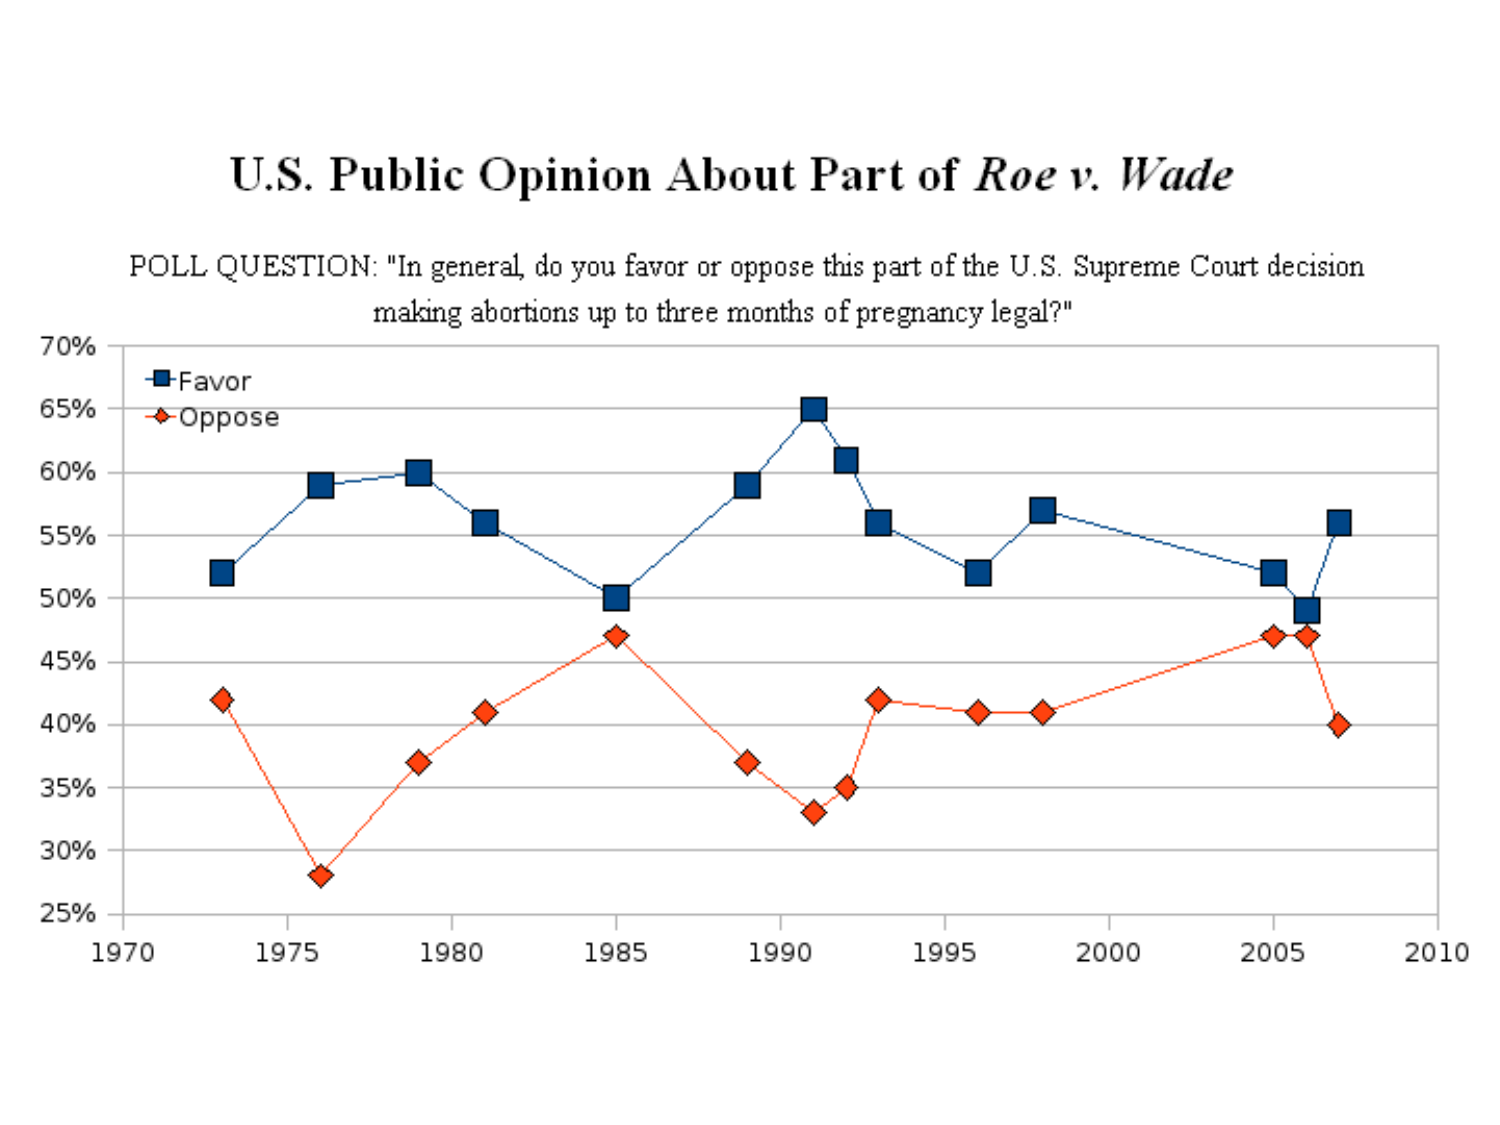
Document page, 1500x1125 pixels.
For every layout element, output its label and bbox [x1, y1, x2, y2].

picture [0, 114, 1500, 1010]
